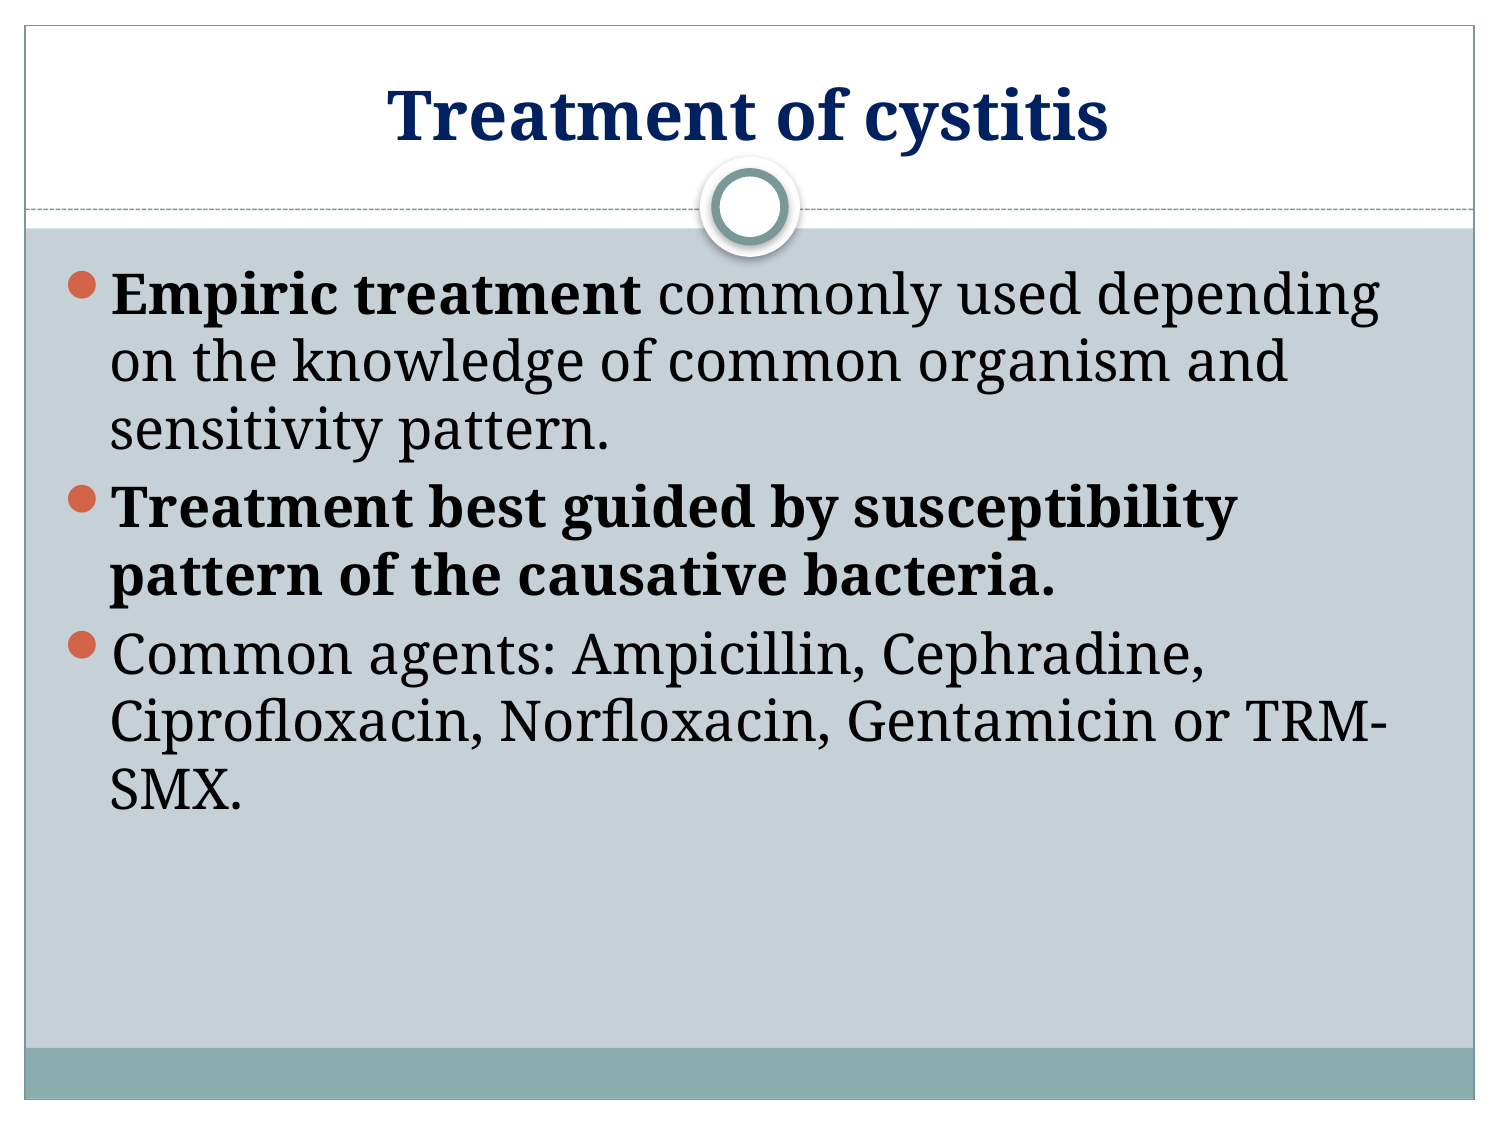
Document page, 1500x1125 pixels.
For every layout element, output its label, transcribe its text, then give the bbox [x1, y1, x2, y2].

list Empiric treatment commonly used depending on the knowledge of common organism and sensitivity pattern. Treatment best guided by susceptibility pattern of the causative bacteria. Common agents: Ampicillin, Cephradine, Ciprofloxacin, Norfloxacin, Gentamicin or TRM-SMX. [49, 250, 1445, 1001]
title Treatment of cystitis [49, 37, 1450, 162]
